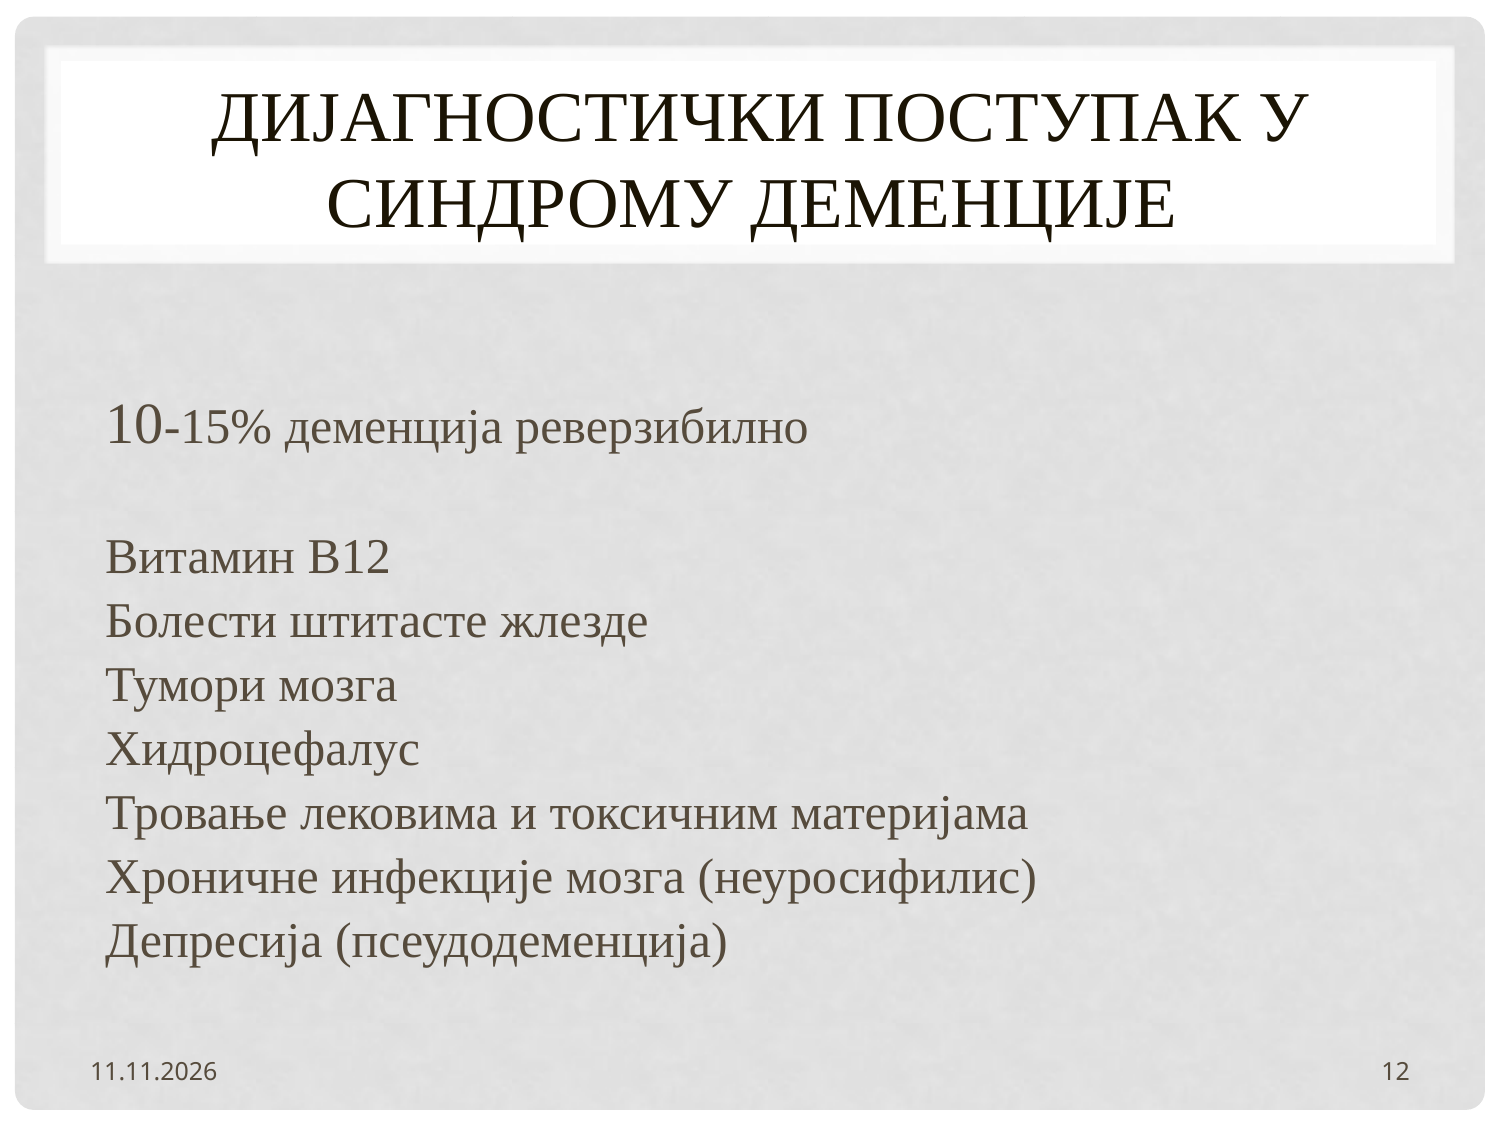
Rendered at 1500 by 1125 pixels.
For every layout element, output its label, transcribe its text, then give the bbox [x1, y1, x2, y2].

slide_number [75, 1042, 425, 1103]
slide_number 12 [1074, 1042, 1425, 1103]
title ДИЈАГНОСТИЧКИ ПОСТУПАК у синдрому деменције [125, 62, 1380, 250]
list 10-15% деменција реверзибилно Витамин B12 Болести штитасте жлезде Тумори мозга Хидроцефалус Тровање лековима и токсичним материјама Хроничне инфекције мозга (неуросифилис) Депресија (псеудодеменција) [71, 385, 1422, 1100]
